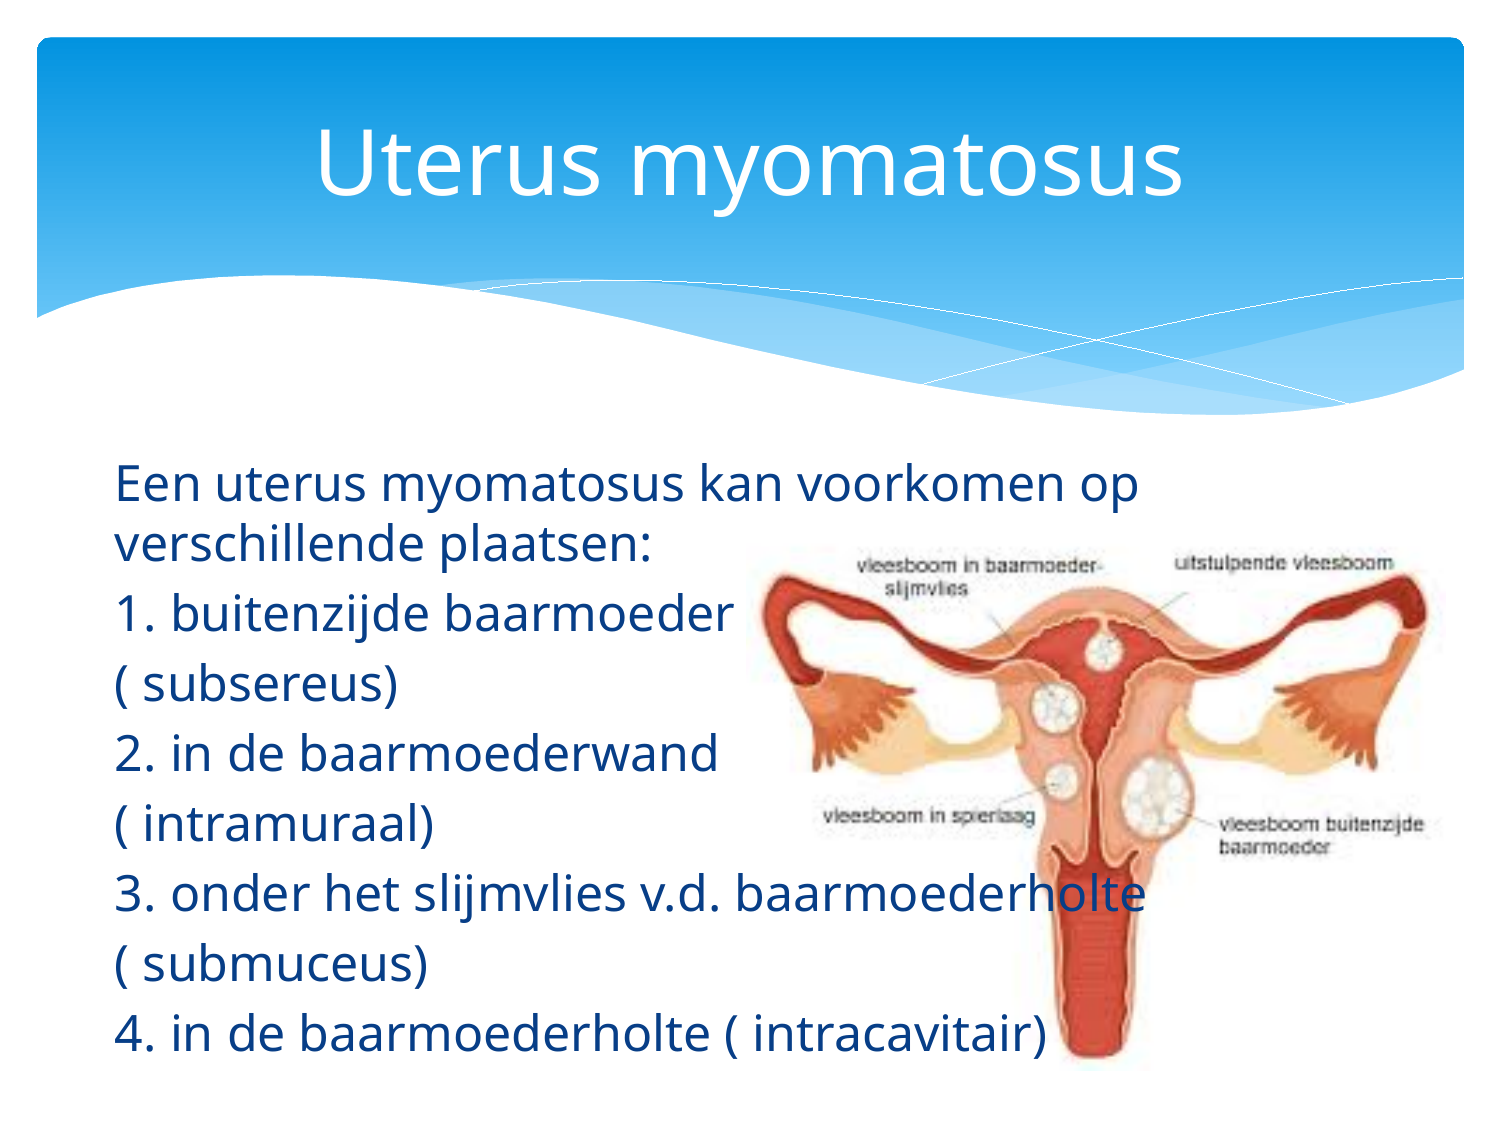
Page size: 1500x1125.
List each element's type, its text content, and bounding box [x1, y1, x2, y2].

text_box Een uterus myomatosus kan voorkomen op verschillende plaatsen: 1. buitenzijde baarmoeder ( subsereus) 2. in de baarmoederwand ( intramuraal) 3. onder het slijmvlies v.d. baarmoederholte ( submuceus) 4. in de baarmoederholte ( intracavitair) [100, 444, 1353, 1069]
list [746, 503, 1446, 1071]
title Uterus myomatosus [75, 55, 1425, 261]
